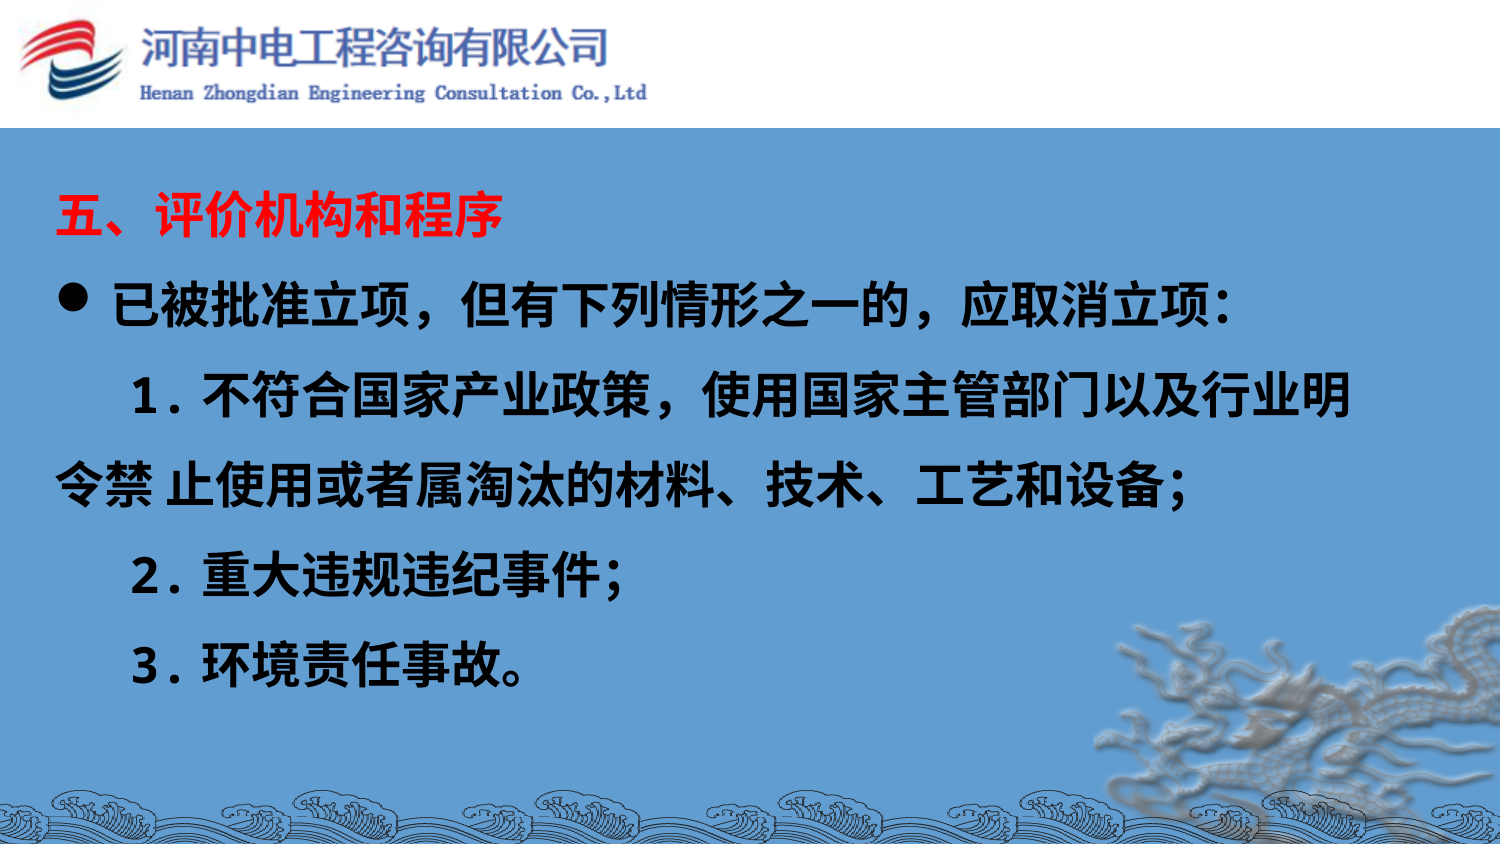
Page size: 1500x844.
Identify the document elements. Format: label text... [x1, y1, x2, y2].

picture [0, 0, 1500, 129]
text_box 五、评价机构和程序 已被批准立项，但有下列情形之一的，应取消立项： 1.不符合国家产业政策，使用国家主管部门以及行业明令禁 止使用或者属淘汰的材料、技术、工艺和设备； 2.重大违规违纪事件； 3.环境责任事故。 [39, 145, 1400, 761]
